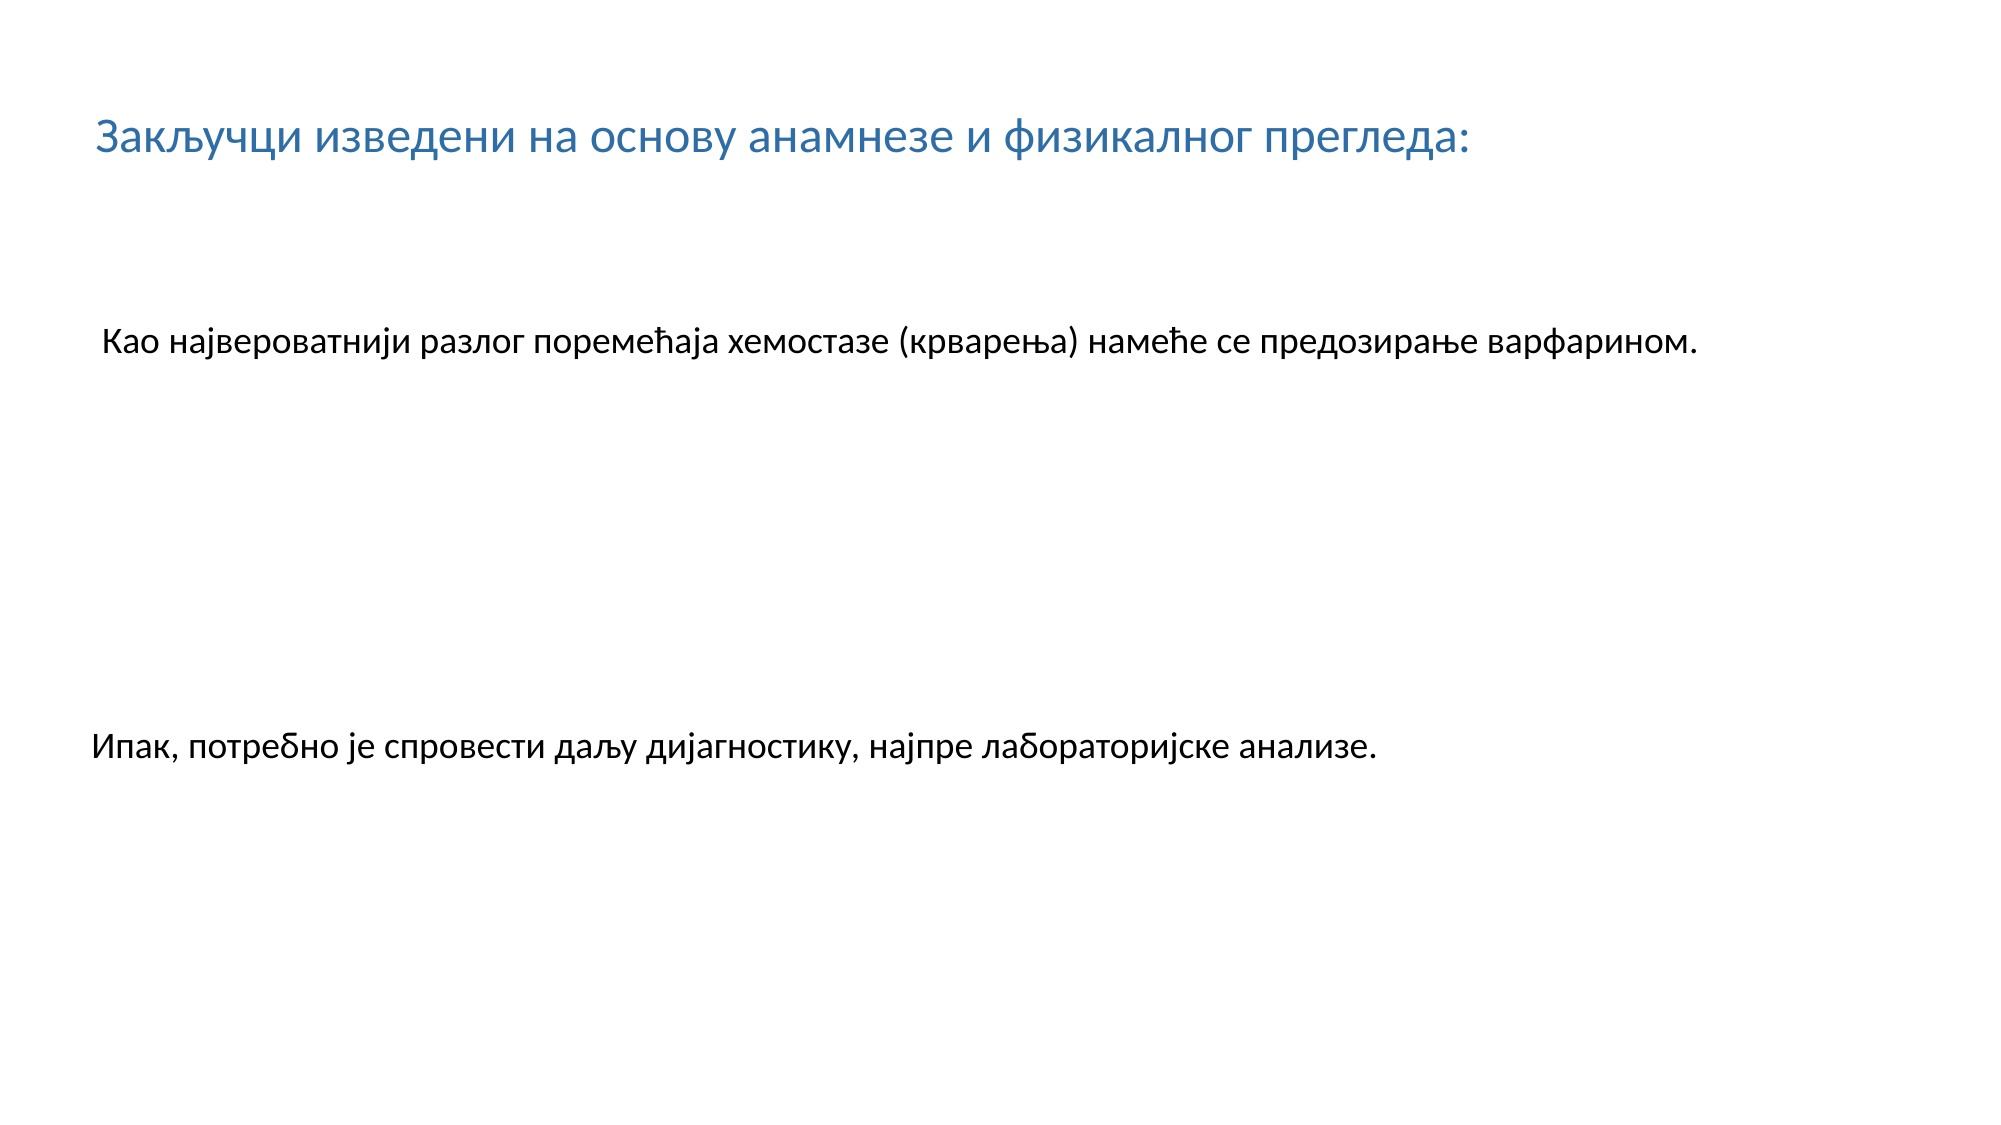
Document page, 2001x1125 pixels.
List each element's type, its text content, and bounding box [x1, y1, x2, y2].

text_box Ипак, потребно је спровести даљу дијагностику, најпре лабораторијске анализе. [76, 713, 1395, 774]
text_box Као највероватнији разлог поремећаја хемостазе (крварења) намеће се предозирање варфарином. [87, 308, 1716, 368]
text_box Закључци изведени на основу анамнезе и физикалног прегледа: [80, 95, 1488, 171]
